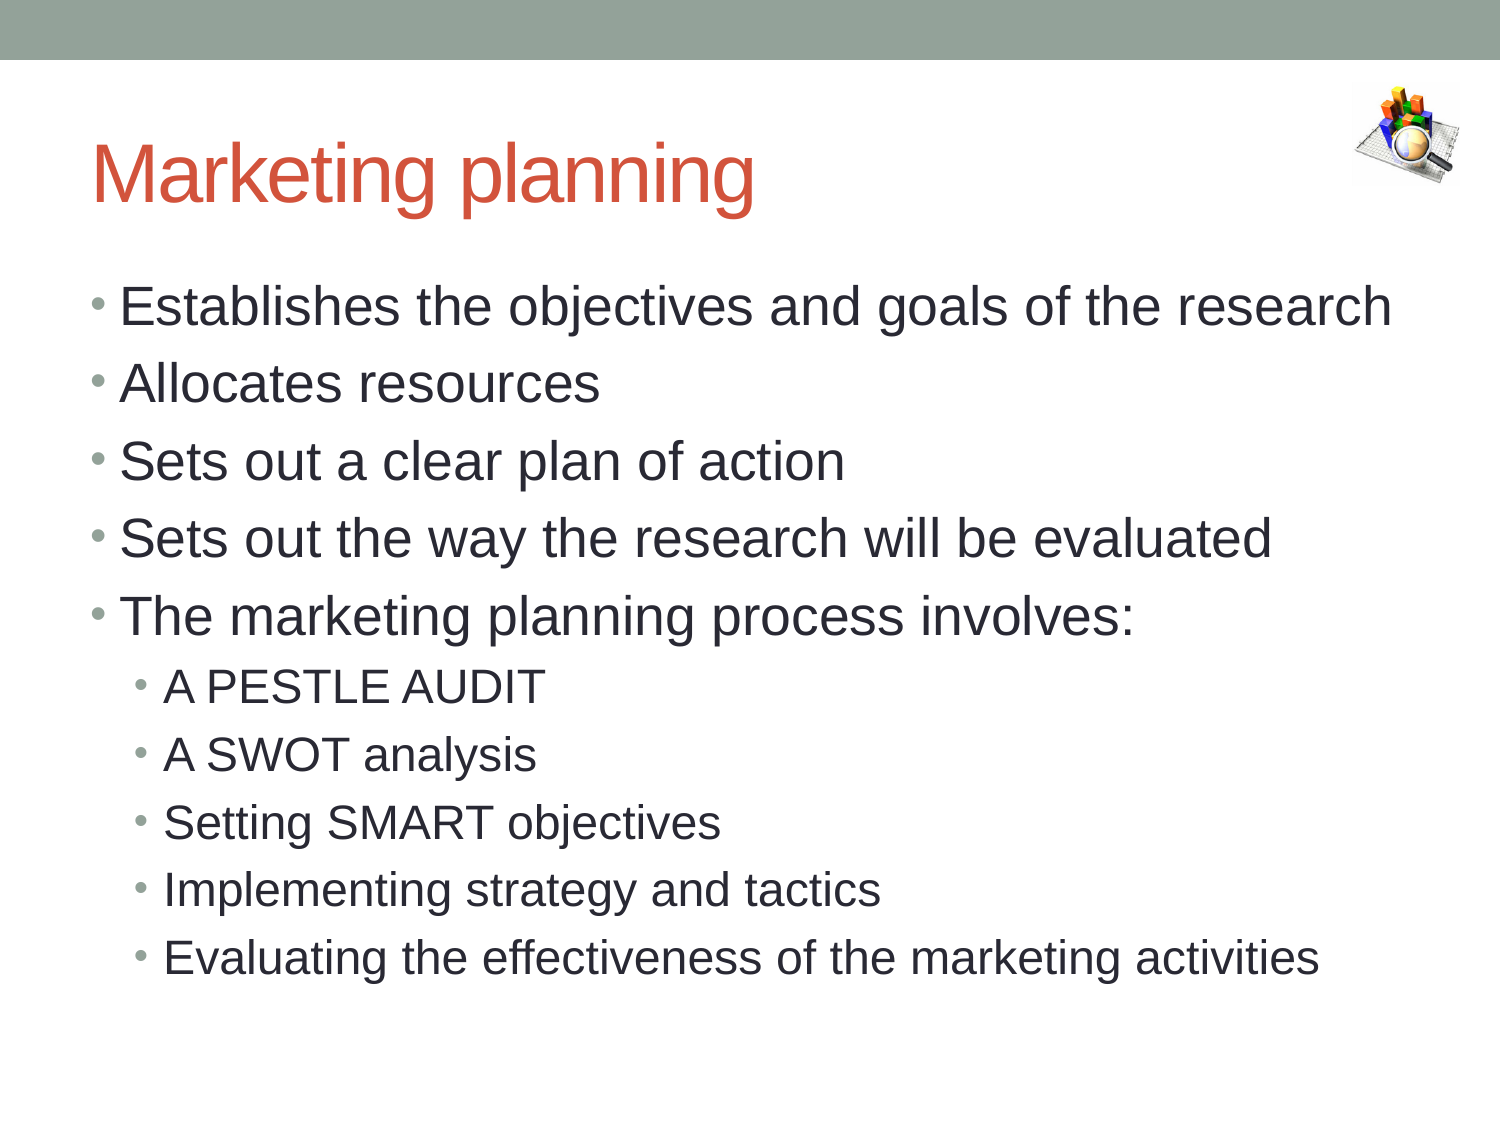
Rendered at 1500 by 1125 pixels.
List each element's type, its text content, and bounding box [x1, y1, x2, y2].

list Establishes the objectives and goals of the research Allocates resources Sets out a clear plan of action Sets out the way the research will be evaluated The marketing planning process involves: A PESTLE AUDIT A SWOT analysis Setting SMART objectives Implementing strategy and tactics Evaluating the effectiveness of the marketing activities [75, 262, 1425, 1063]
title Marketing planning [75, 87, 1425, 250]
picture [1352, 82, 1460, 186]
